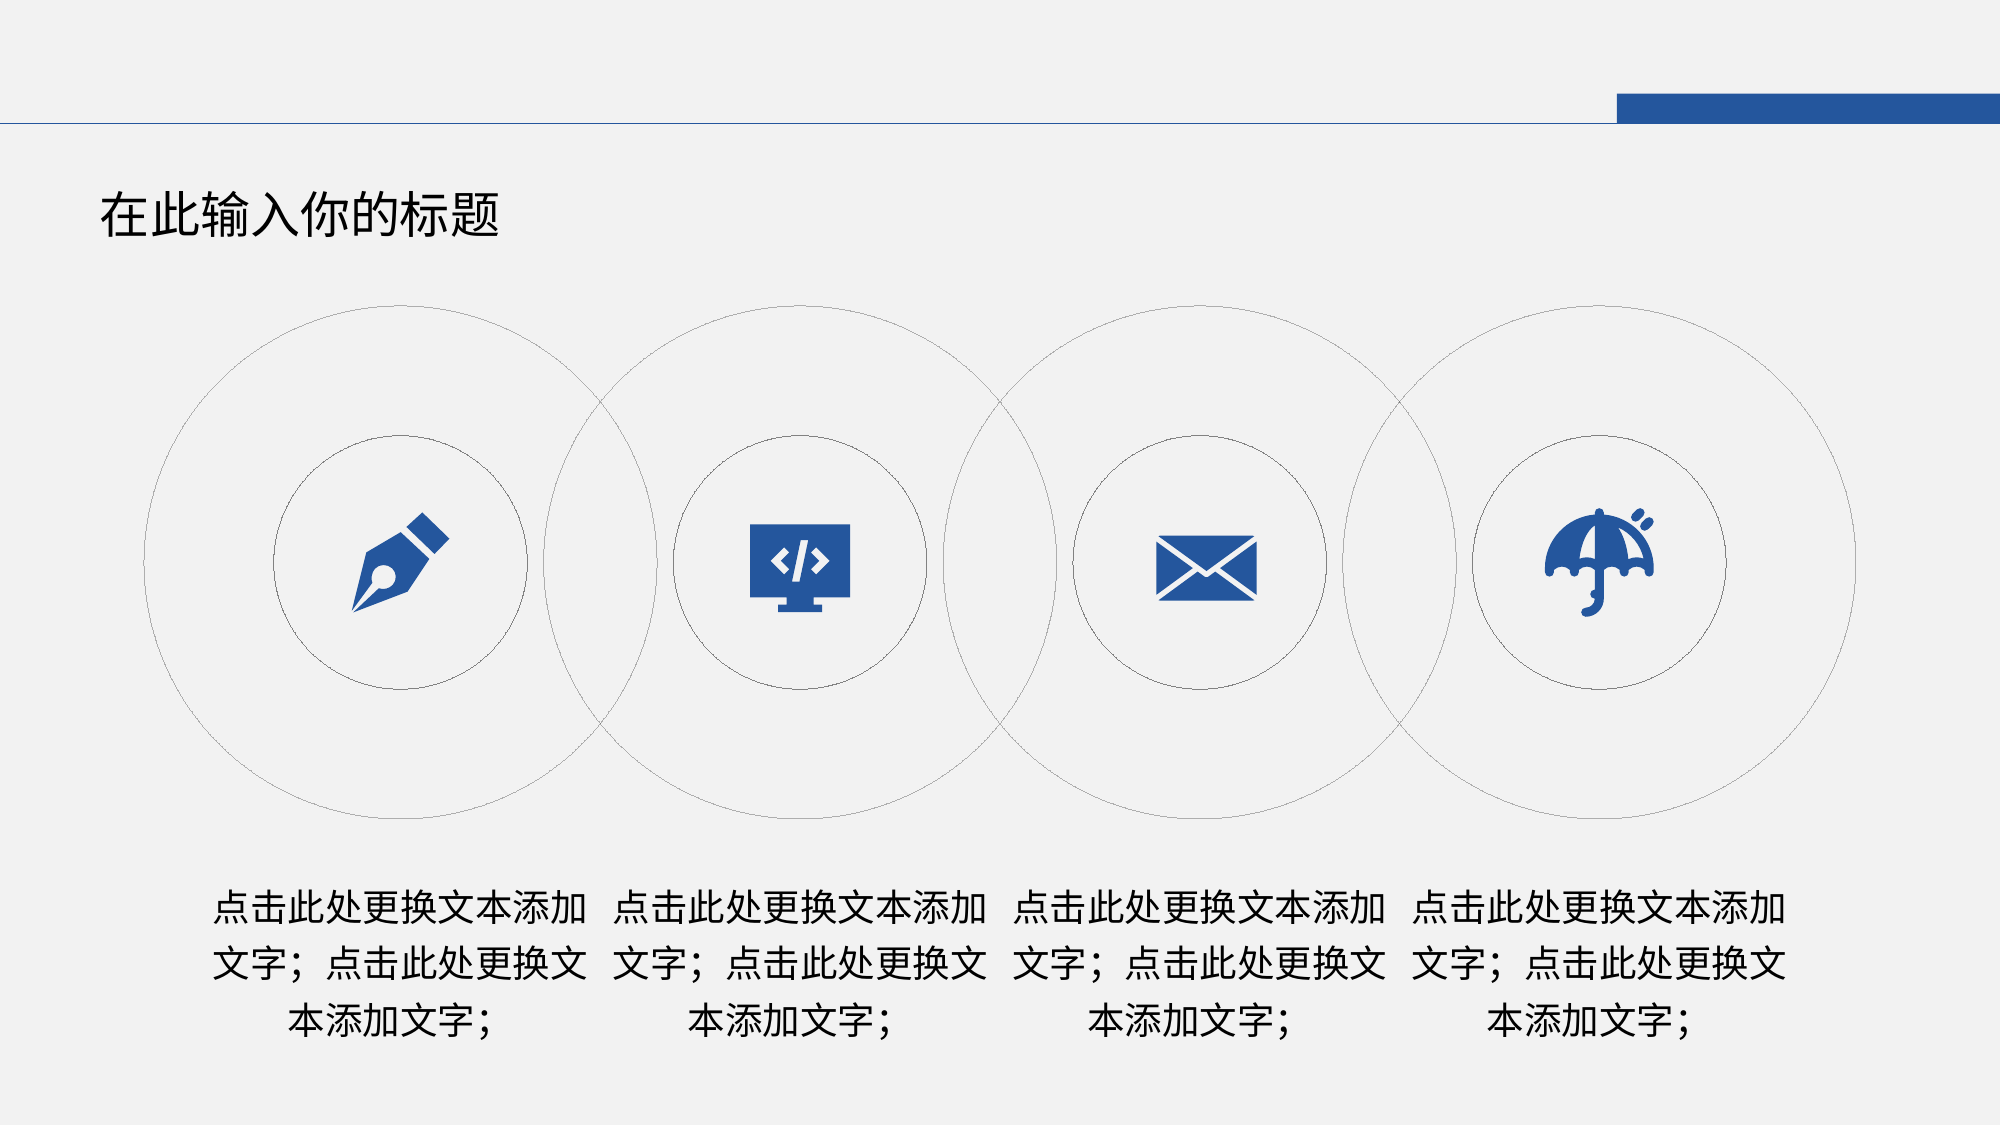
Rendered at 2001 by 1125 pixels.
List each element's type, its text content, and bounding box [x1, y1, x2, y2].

text_box 点击此处更换文本添加文字；点击此处更换文本添加文字； [184, 873, 583, 1042]
text_box 点击此处更换文本添加文字；点击此处更换文本添加文字； [583, 873, 983, 1042]
text_box 点击此处更换文本添加文字；点击此处更换文本添加文字； [983, 873, 1382, 1042]
text_box 点击此处更换文本添加文字；点击此处更换文本添加文字； [1382, 873, 1816, 1042]
text_box 在此输入你的标题 [85, 176, 515, 251]
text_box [658, 305, 1057, 819]
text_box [1057, 305, 1342, 819]
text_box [143, 305, 658, 819]
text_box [1342, 305, 1856, 819]
